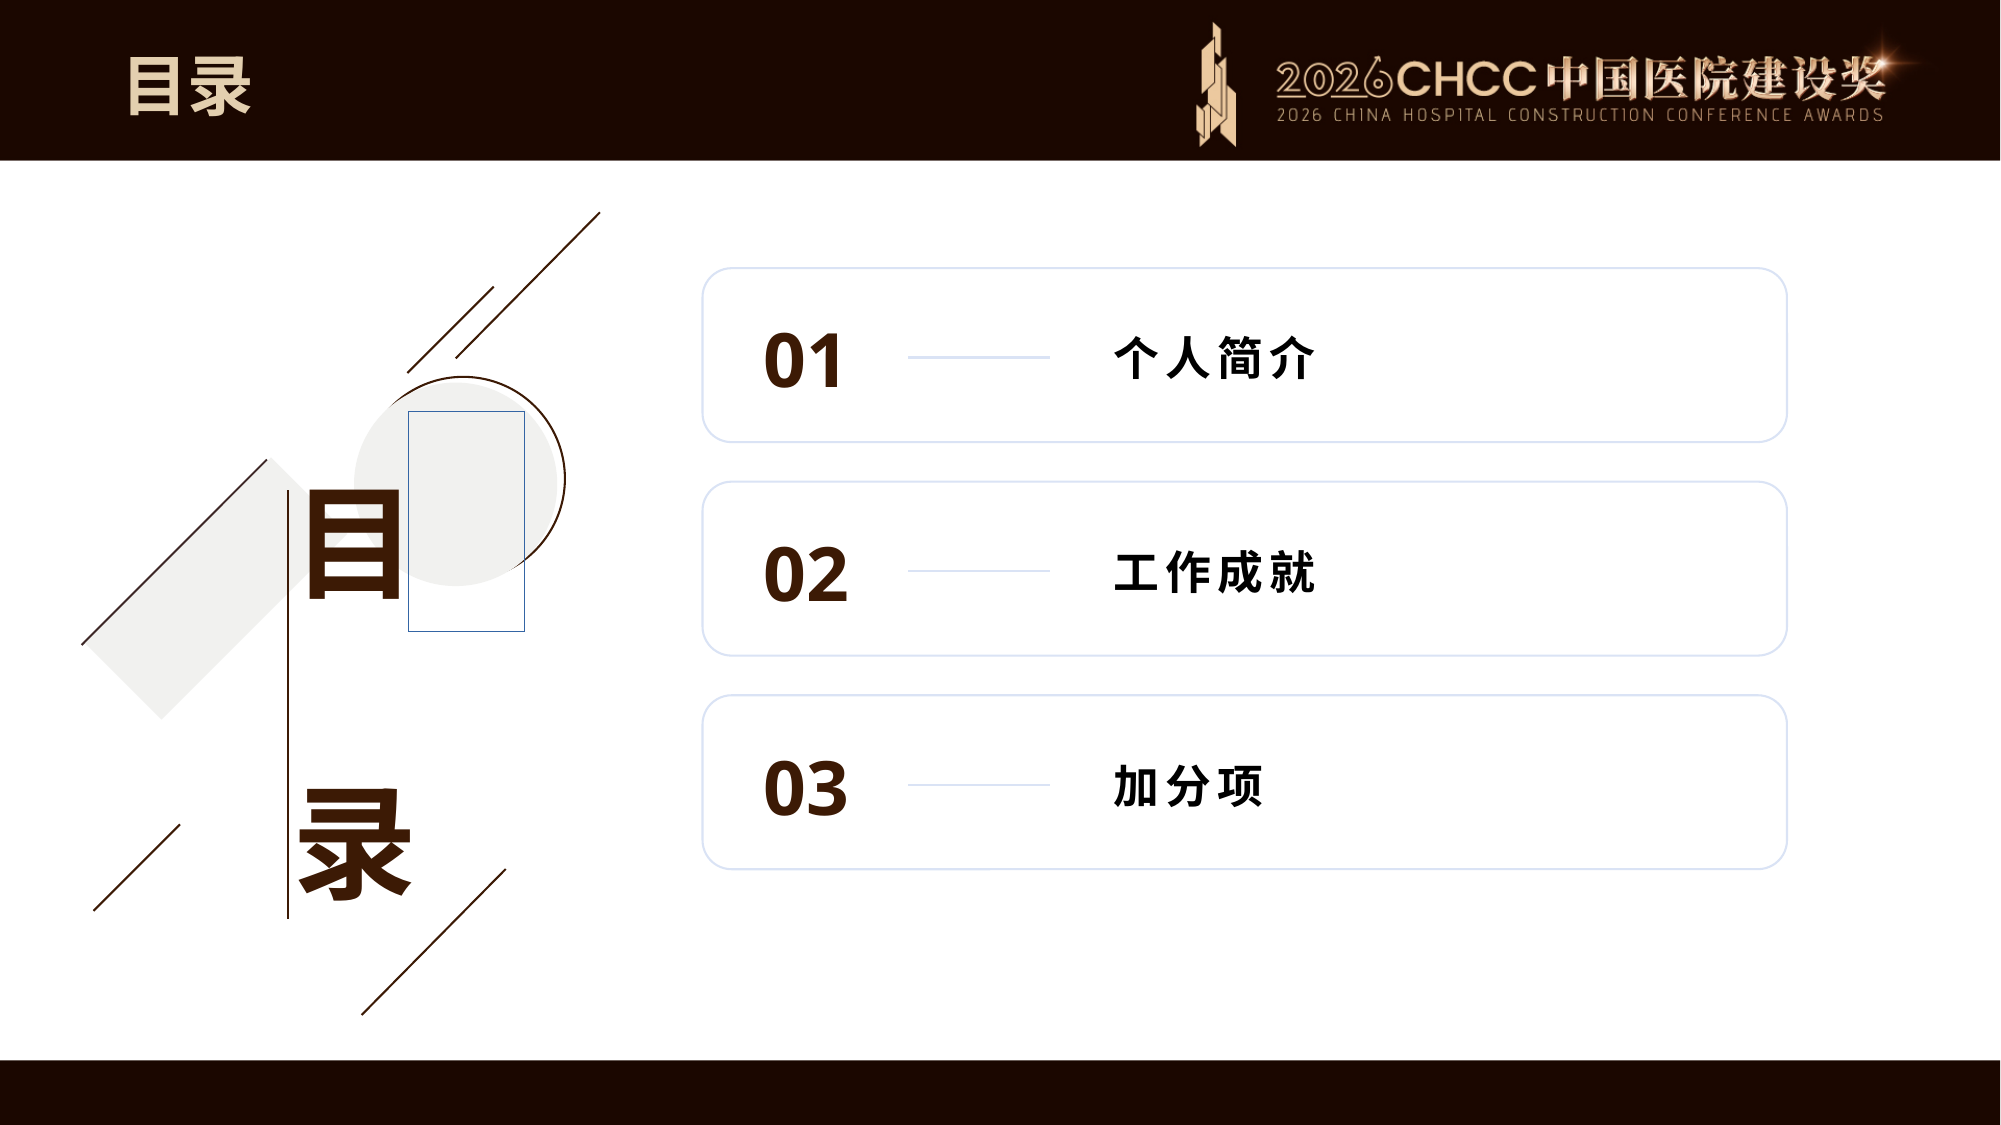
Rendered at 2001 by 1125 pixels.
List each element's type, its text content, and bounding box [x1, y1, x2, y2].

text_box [81, 211, 601, 1016]
picture [0, 0, 2001, 1125]
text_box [701, 267, 1788, 870]
text_box 目录 [106, 36, 563, 132]
